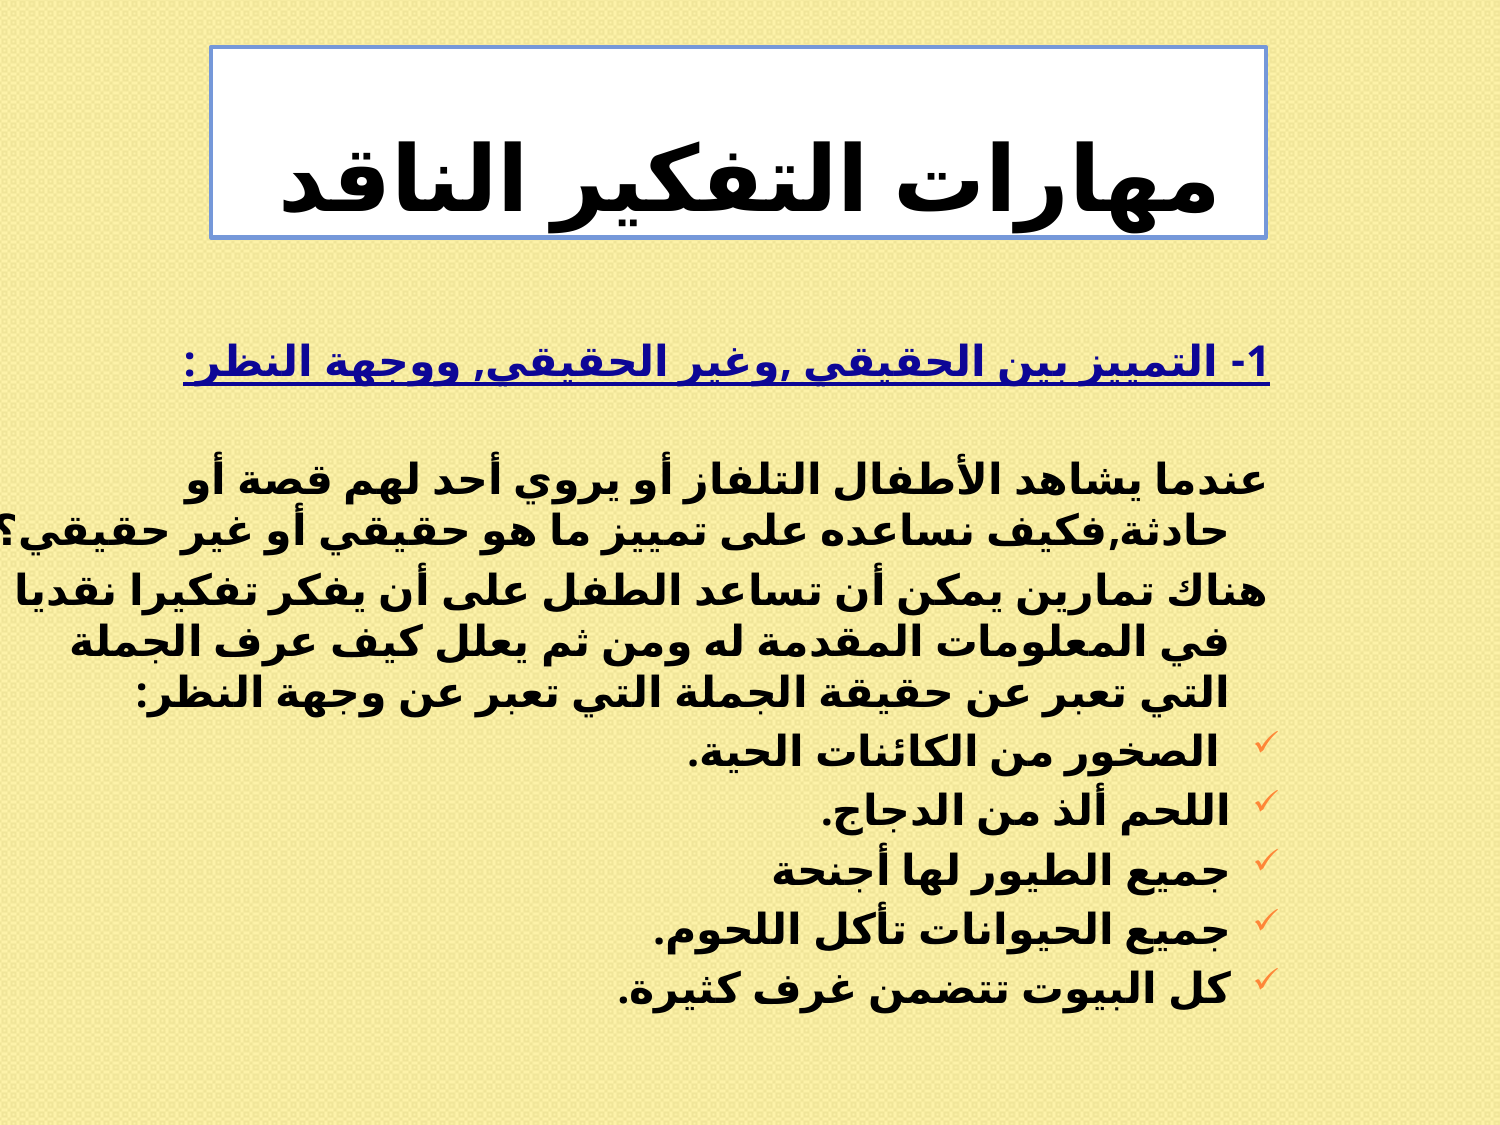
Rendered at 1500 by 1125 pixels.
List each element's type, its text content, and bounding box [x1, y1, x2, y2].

title مهارات التفكير الناقد [209, 45, 1268, 240]
list 1- التمييز بين الحقيقي ,وغير الحقيقي, ووجهة النظر: عندما يشاهد الأطفال التلفاز أو يروي أحد لهم قصة أو حادثة,فكيف نساعده على تمييز ما هو حقيقي أو غير حقيقي؟ هناك تمارين يمكن أن تساعد الطفل على أن يفكر تفكيرا نقديا في المعلومات المقدمة له ومن ثم يعلل كيف عرف الجملة التي تعبر عن حقيقة الجملة التي تعبر عن وجهة النظر: الصخور من الكائنات الحية. اللحم ألذ من الدجاج. جميع الطيور لها أجنحة جميع الحيوانات تأكل اللحوم. كل البيوت تتضمن غرف كثيرة. [0, 326, 1297, 1071]
